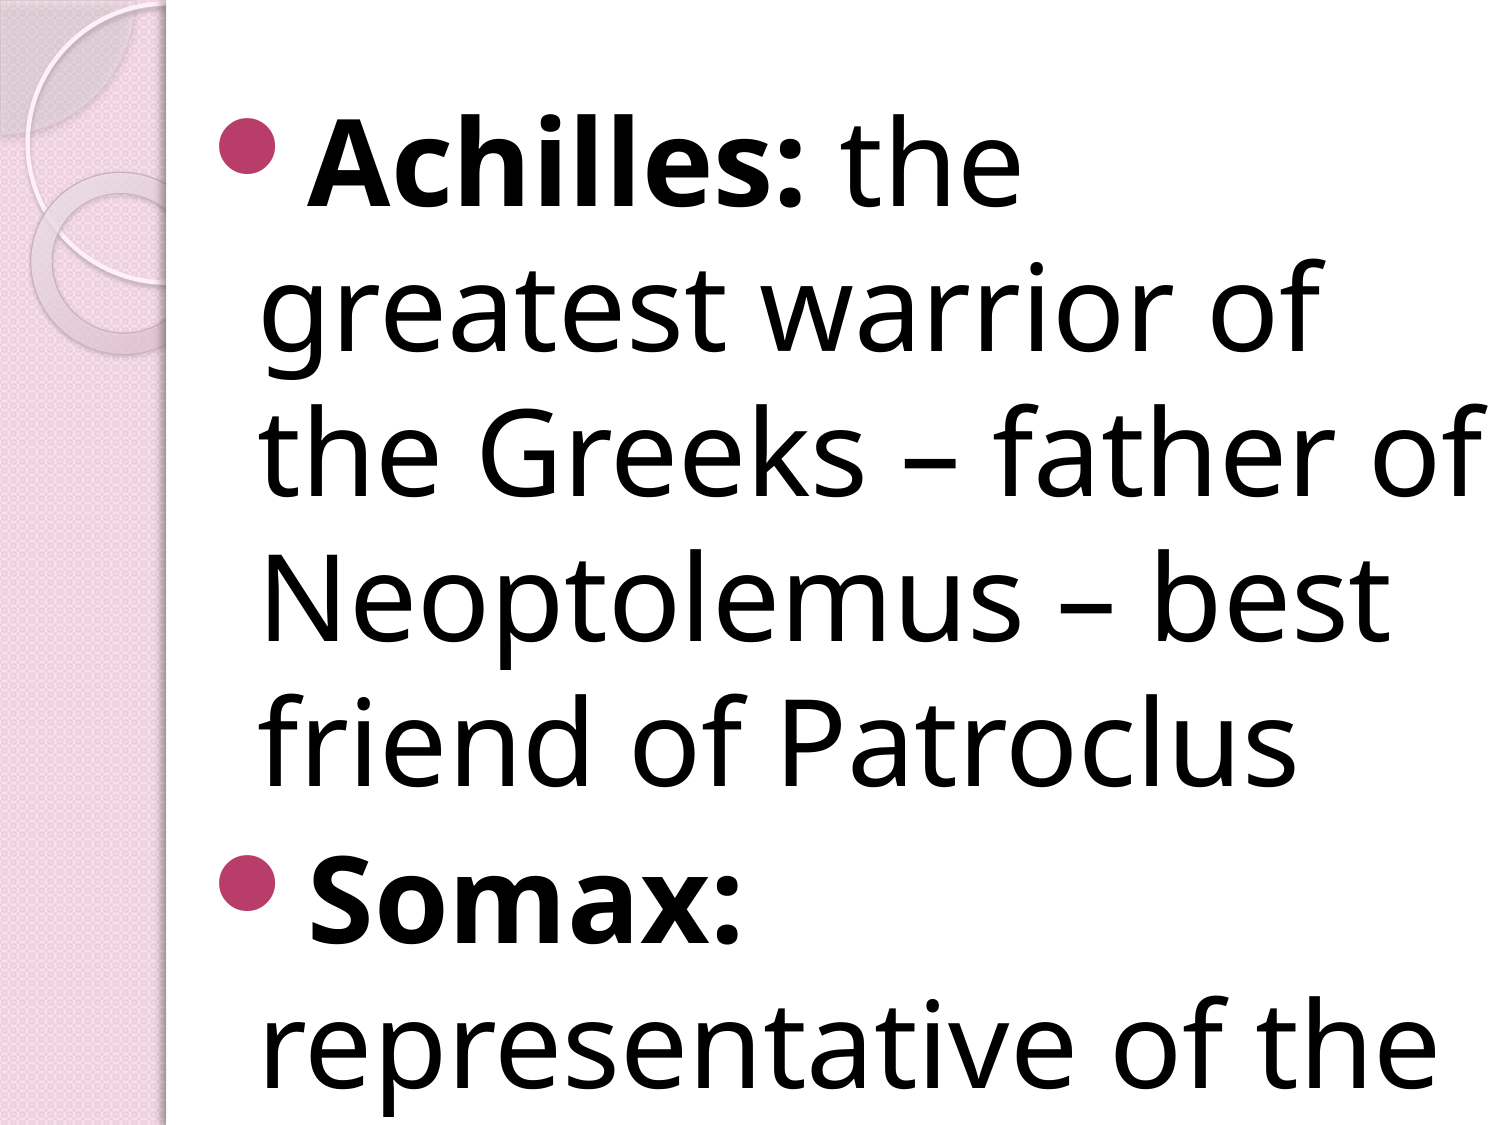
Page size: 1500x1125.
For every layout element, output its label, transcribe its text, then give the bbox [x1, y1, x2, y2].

list Achilles: the greatest warrior of the Greeks – father of Neoptolemus – best friend of Patroclus Somax: representative of the ‘common man’ in Ransom. [183, 78, 1500, 1025]
